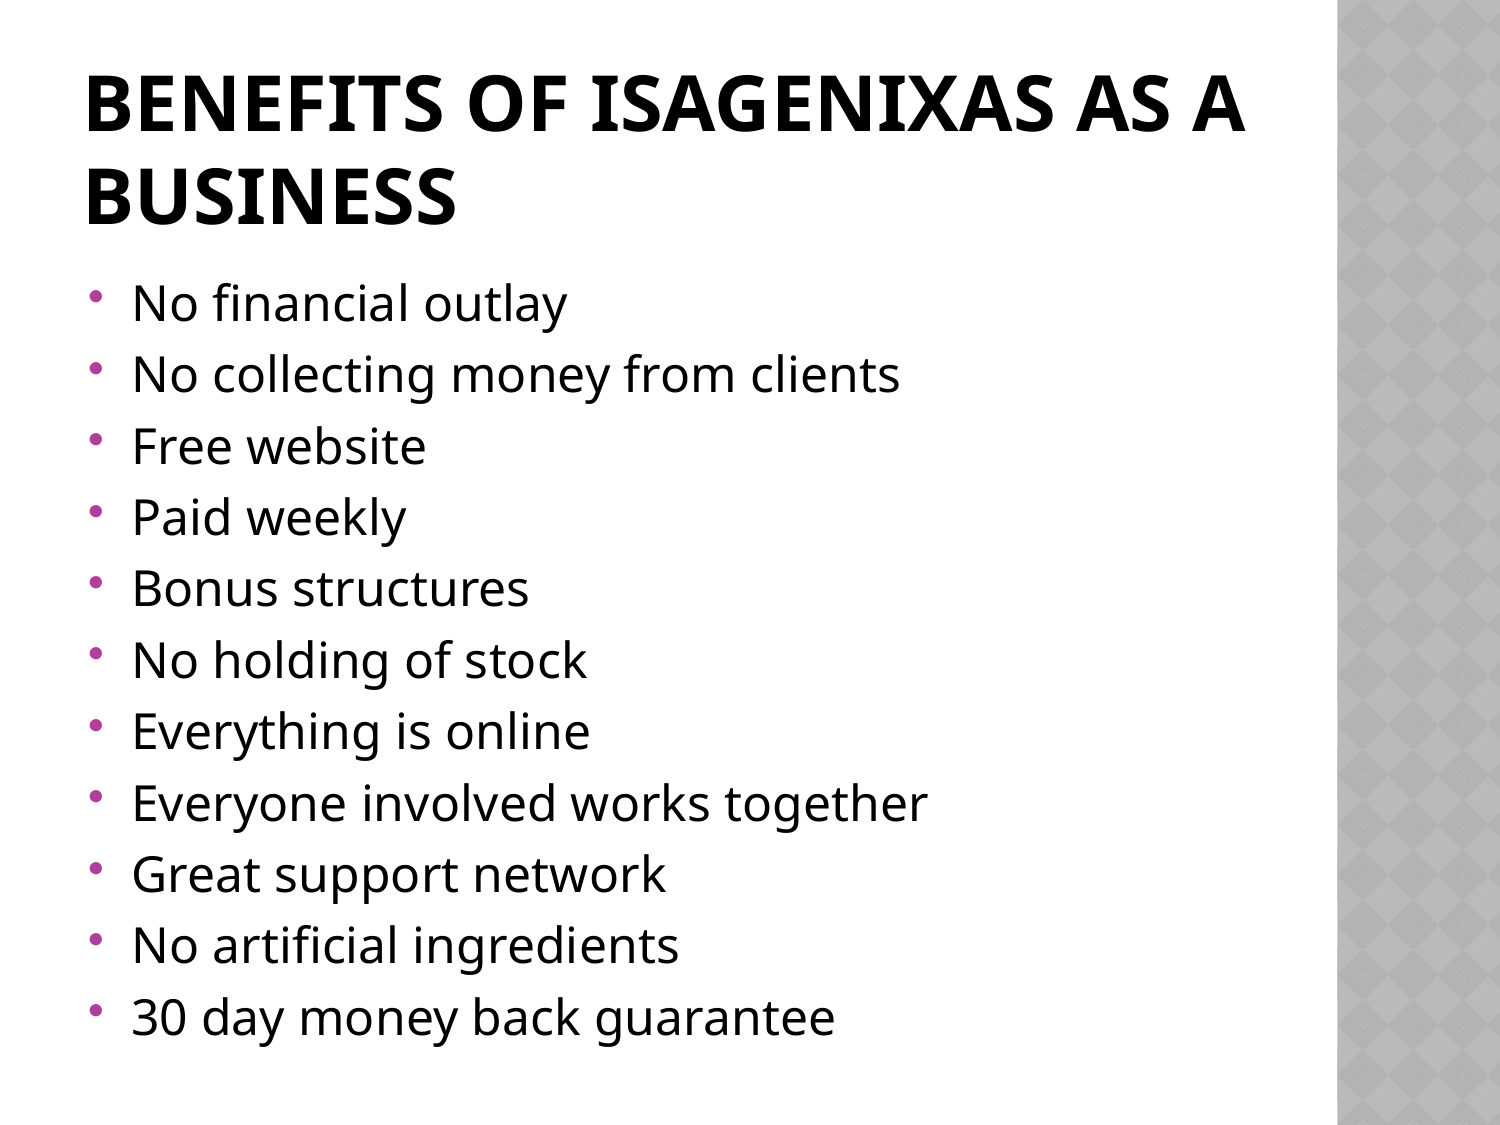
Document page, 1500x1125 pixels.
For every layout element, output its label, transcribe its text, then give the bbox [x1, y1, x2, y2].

title Benefits of Isagenixas as a business [75, 52, 1263, 240]
list No financial outlay No collecting money from clients Free website Paid weekly Bonus structures No holding of stock Everything is online Everyone involved works together Great support network No artificial ingredients 30 day money back guarantee [75, 264, 1263, 1059]
